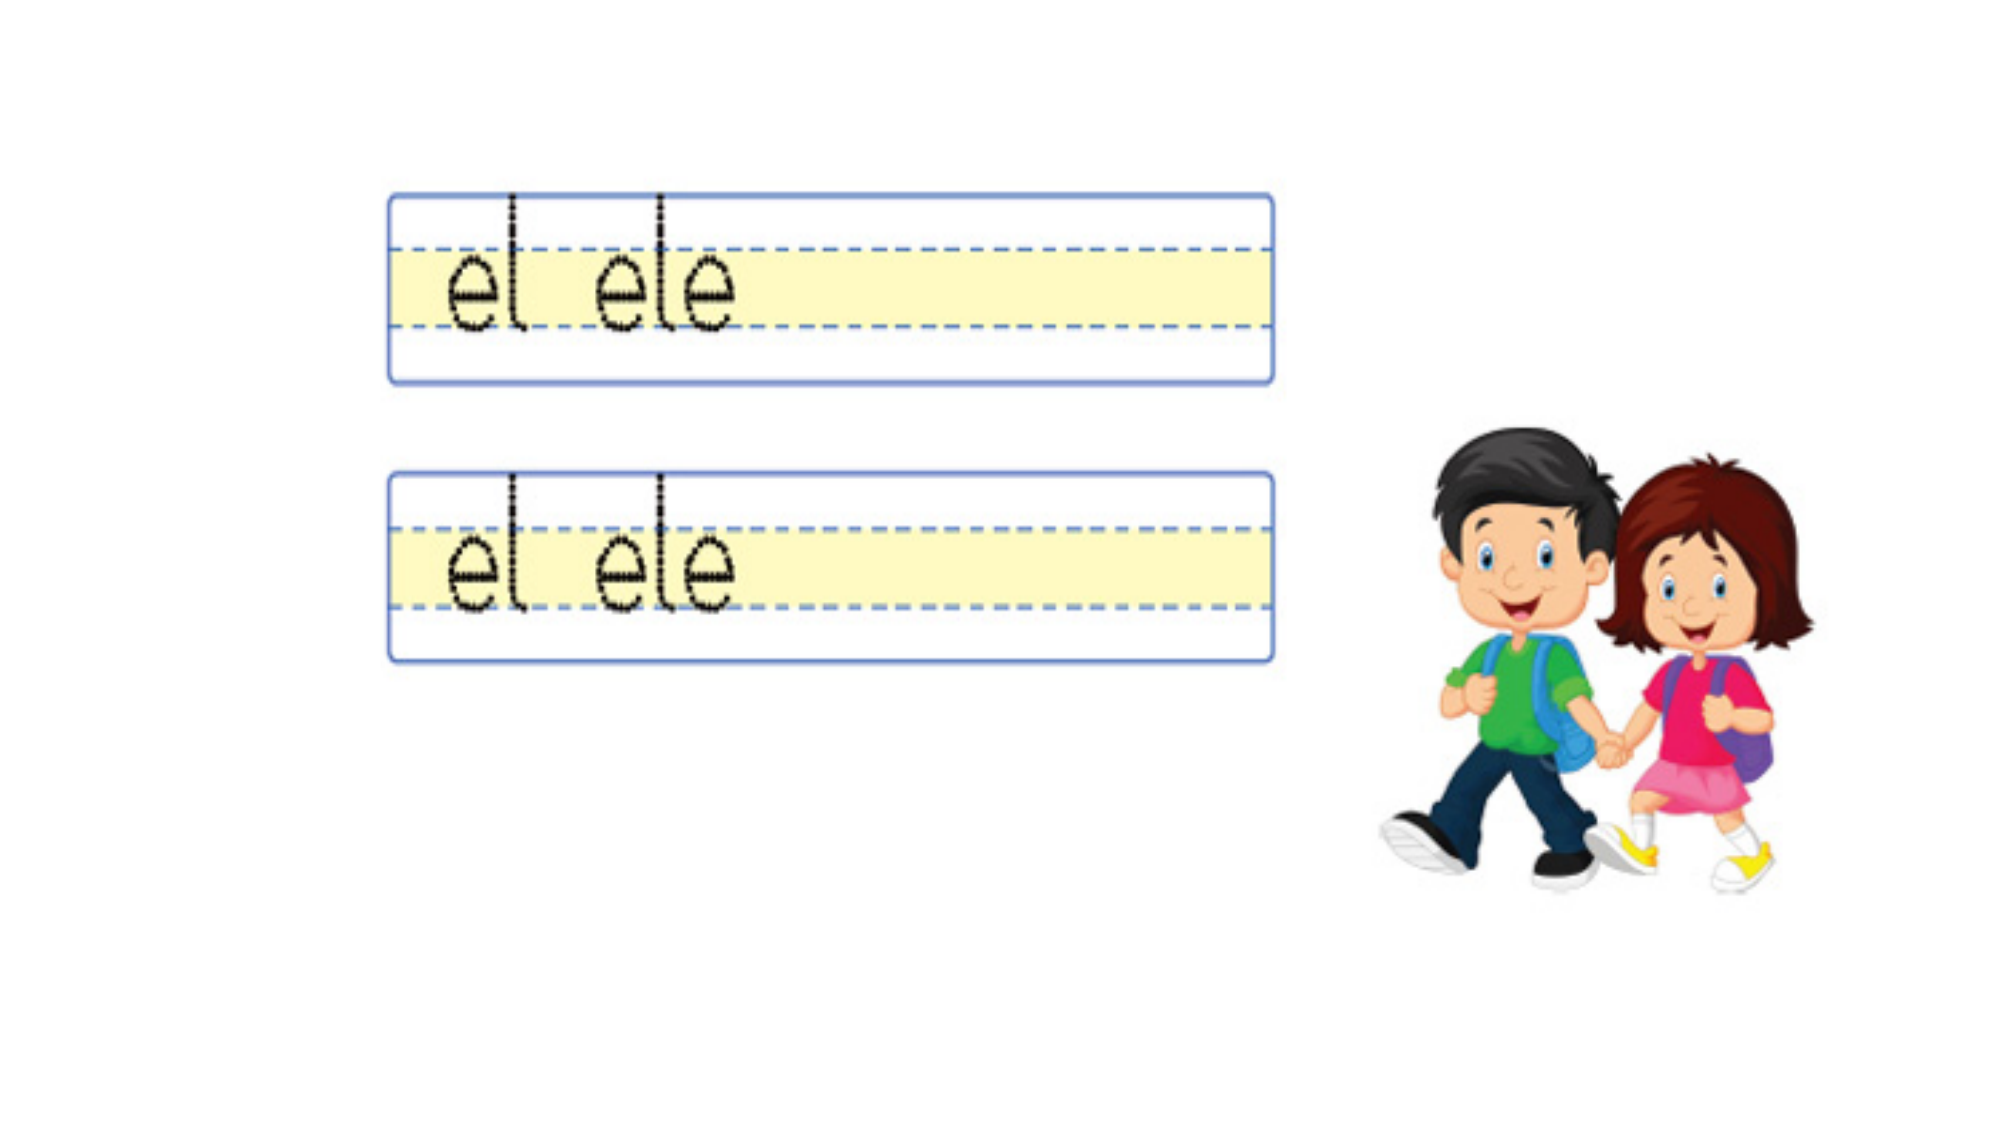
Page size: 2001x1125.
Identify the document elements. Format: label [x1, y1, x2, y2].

picture [1365, 408, 1884, 914]
picture [380, 155, 1319, 708]
